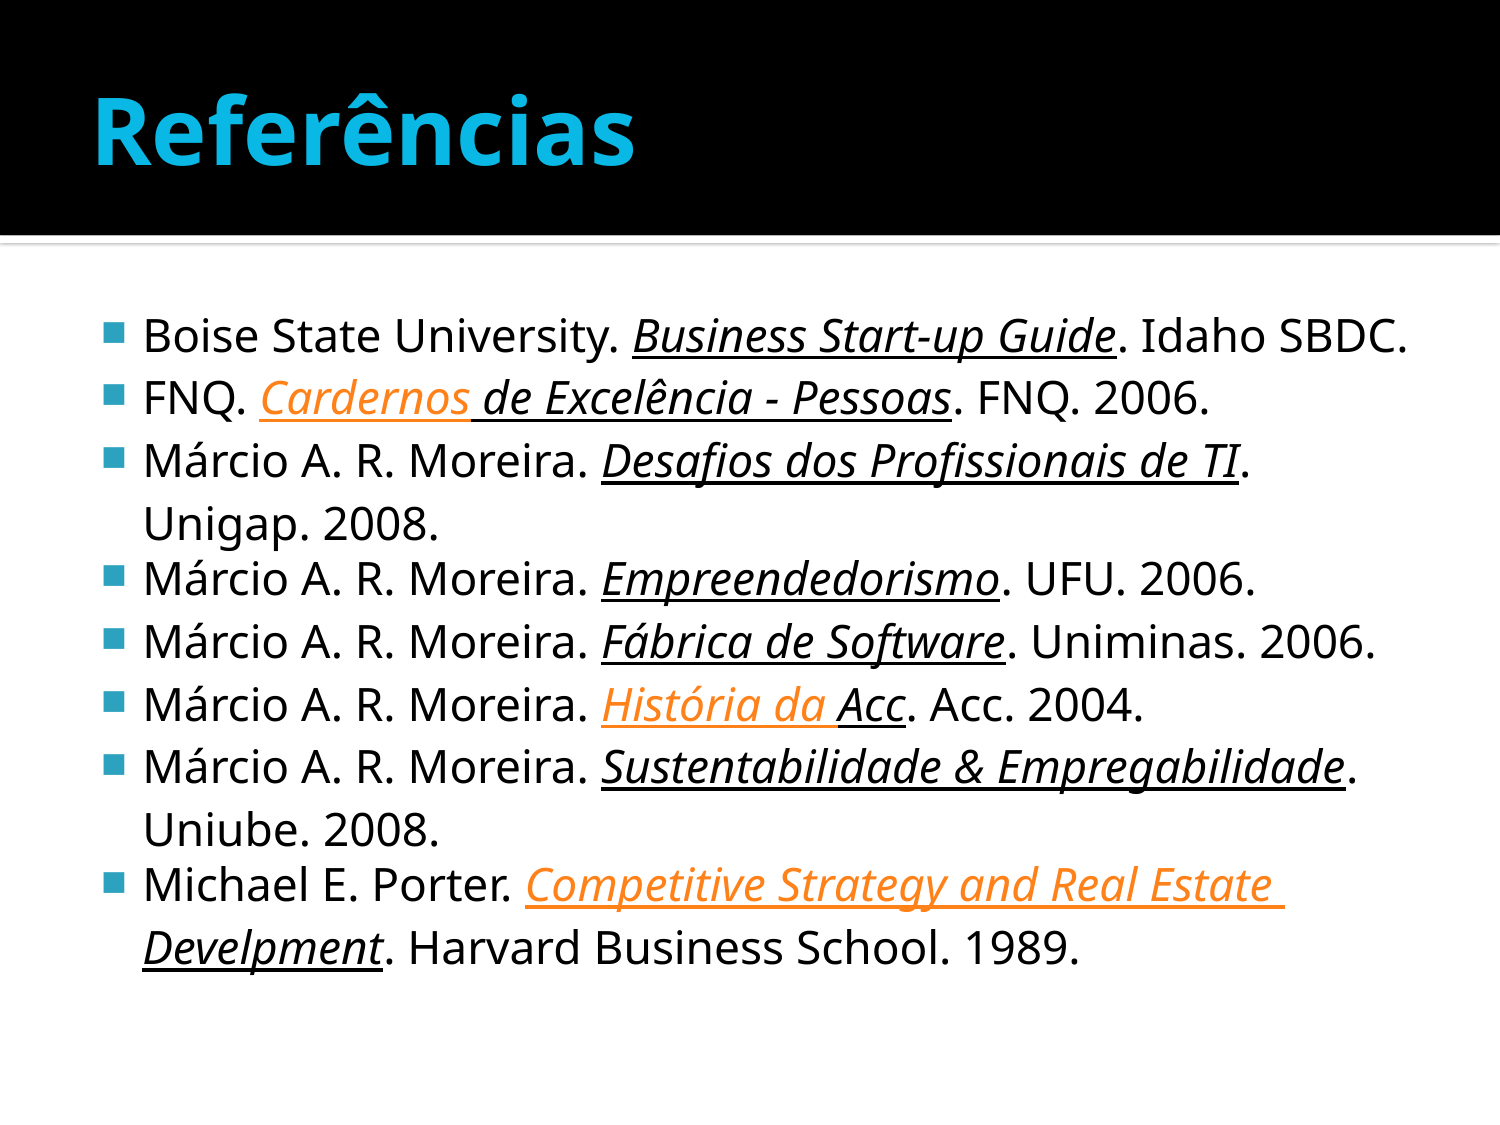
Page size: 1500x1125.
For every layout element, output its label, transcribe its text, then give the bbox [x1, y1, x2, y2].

list Boise State University. Business Start-up Guide. Idaho SBDC. FNQ. Cardernos de Excelência - Pessoas. FNQ. 2006. Márcio A. R. Moreira. Desafios dos Profissionais de TI. Unigap. 2008. Márcio A. R. Moreira. Empreendedorismo. UFU. 2006. Márcio A. R. Moreira. Fábrica de Software. Uniminas. 2006. Márcio A. R. Moreira. História da Acc. Acc. 2004. Márcio A. R. Moreira. Sustentabilidade & Empregabilidade. Uniube. 2008. Michael E. Porter. Competitive Strategy and Real Estate Develpment. Harvard Business School. 1989. [75, 291, 1425, 1050]
title Referências [75, 25, 1425, 231]
